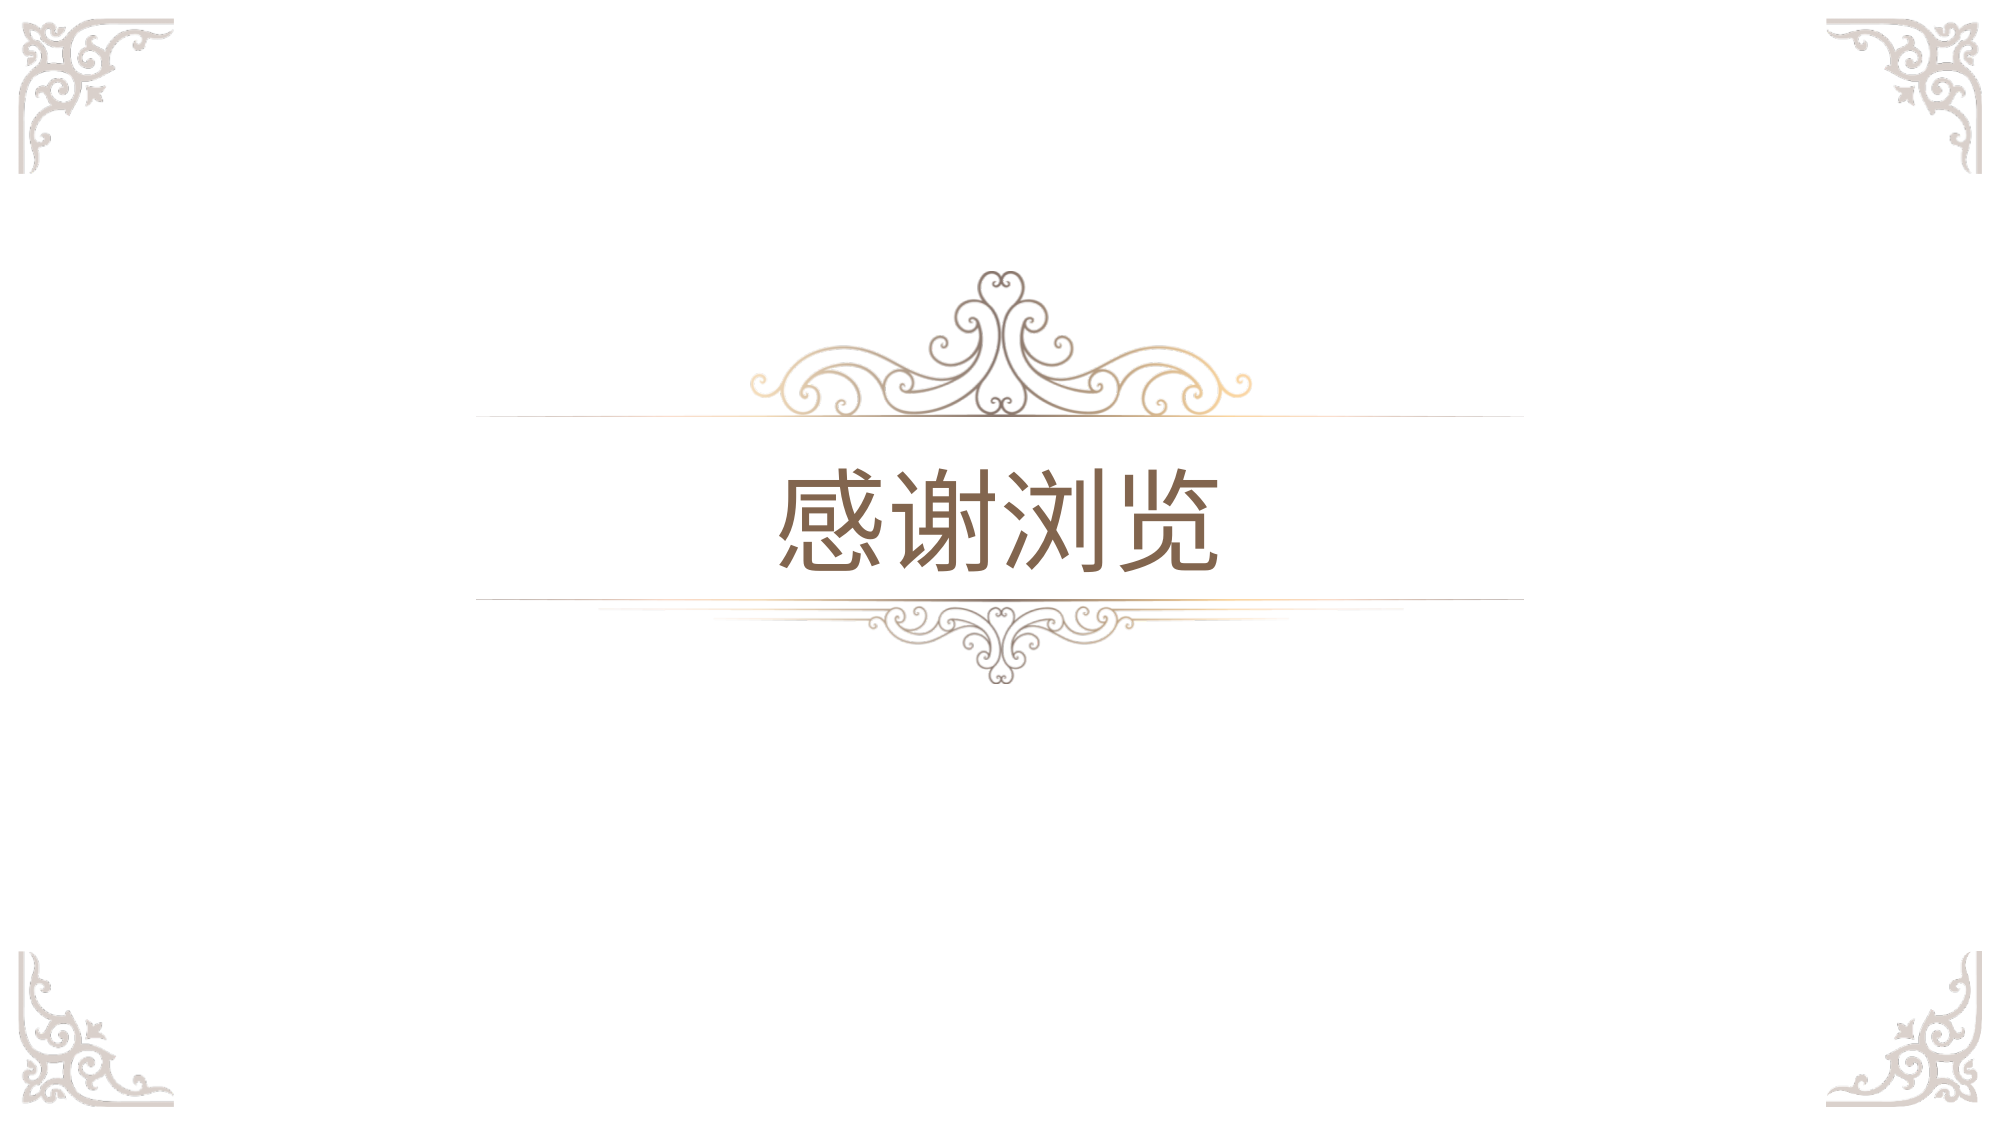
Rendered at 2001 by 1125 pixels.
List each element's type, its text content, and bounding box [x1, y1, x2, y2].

picture [1827, 19, 1981, 173]
text_box 感谢浏览 [506, 443, 1494, 594]
picture [1826, 951, 1982, 1107]
picture [19, 19, 173, 173]
picture [476, 271, 1524, 417]
picture [476, 599, 1524, 684]
picture [19, 952, 173, 1106]
